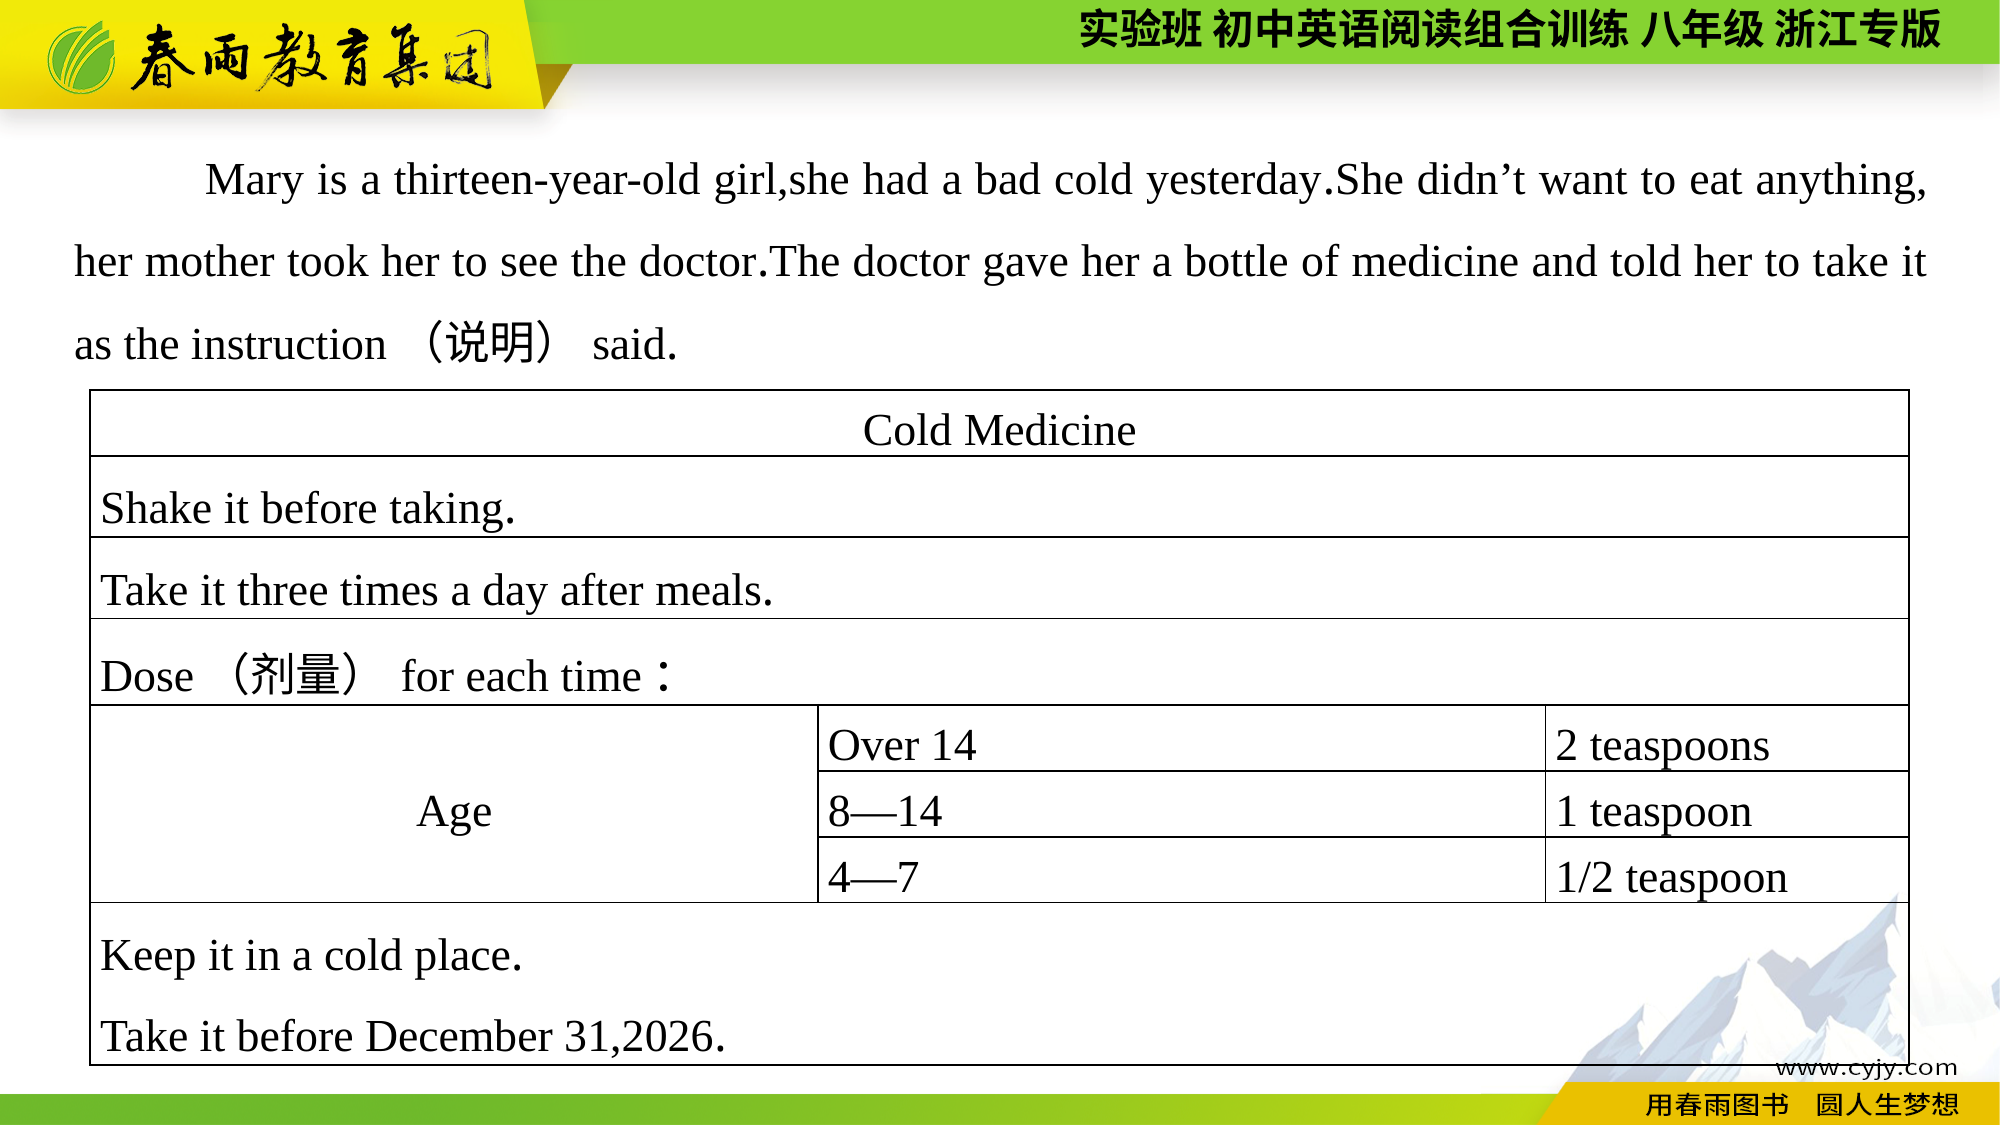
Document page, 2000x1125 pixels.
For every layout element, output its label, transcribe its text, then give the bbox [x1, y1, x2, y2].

table_cell Shake it before taking. [91, 457, 1908, 536]
table_cell Keep it in a cold place. Take it before December 31,2026. [91, 903, 1908, 1064]
table_cell Age [91, 706, 817, 902]
table_cell 4—7 [819, 838, 1545, 902]
table_cell 2 teaspoons [1546, 706, 1908, 770]
table_cell Dose（剂量）for each time： [91, 619, 1908, 704]
table_cell 1 teaspoon [1546, 772, 1908, 836]
table_header Cold Medicine [91, 391, 1908, 455]
table_cell 1/2 teaspoon [1546, 838, 1908, 902]
table_cell Take it three times a day after meals. [91, 538, 1908, 618]
picture [0, 0, 2000, 1125]
table_cell Over 14 [819, 706, 1545, 770]
table_cell 8—14 [819, 772, 1545, 836]
list Mary is a thirteen-year-old girl,she had a bad cold yesterday.She didn’t want to eat anything, her mother took her to see the doctor.The doctor gave her a bottle of medicine and told her to take it as the instruction（说明）said. [59, 113, 1944, 379]
